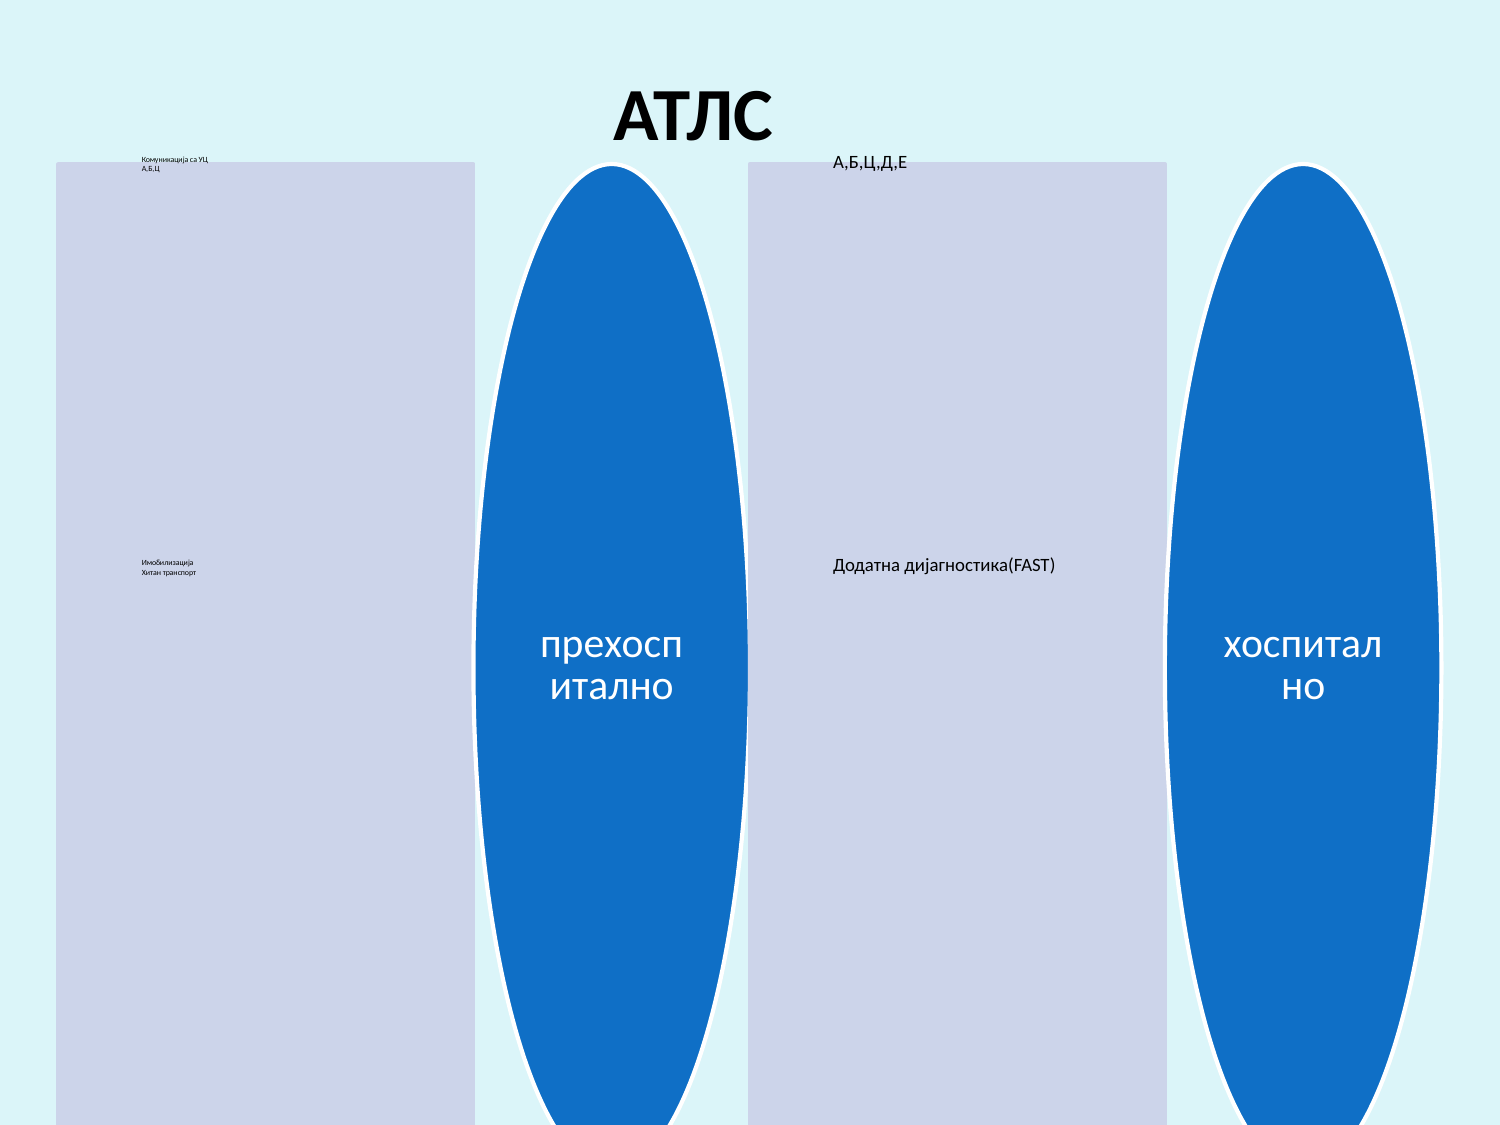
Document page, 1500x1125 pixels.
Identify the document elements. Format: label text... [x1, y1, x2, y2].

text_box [58, 163, 1442, 1125]
text_box АТЛС [598, 58, 789, 162]
